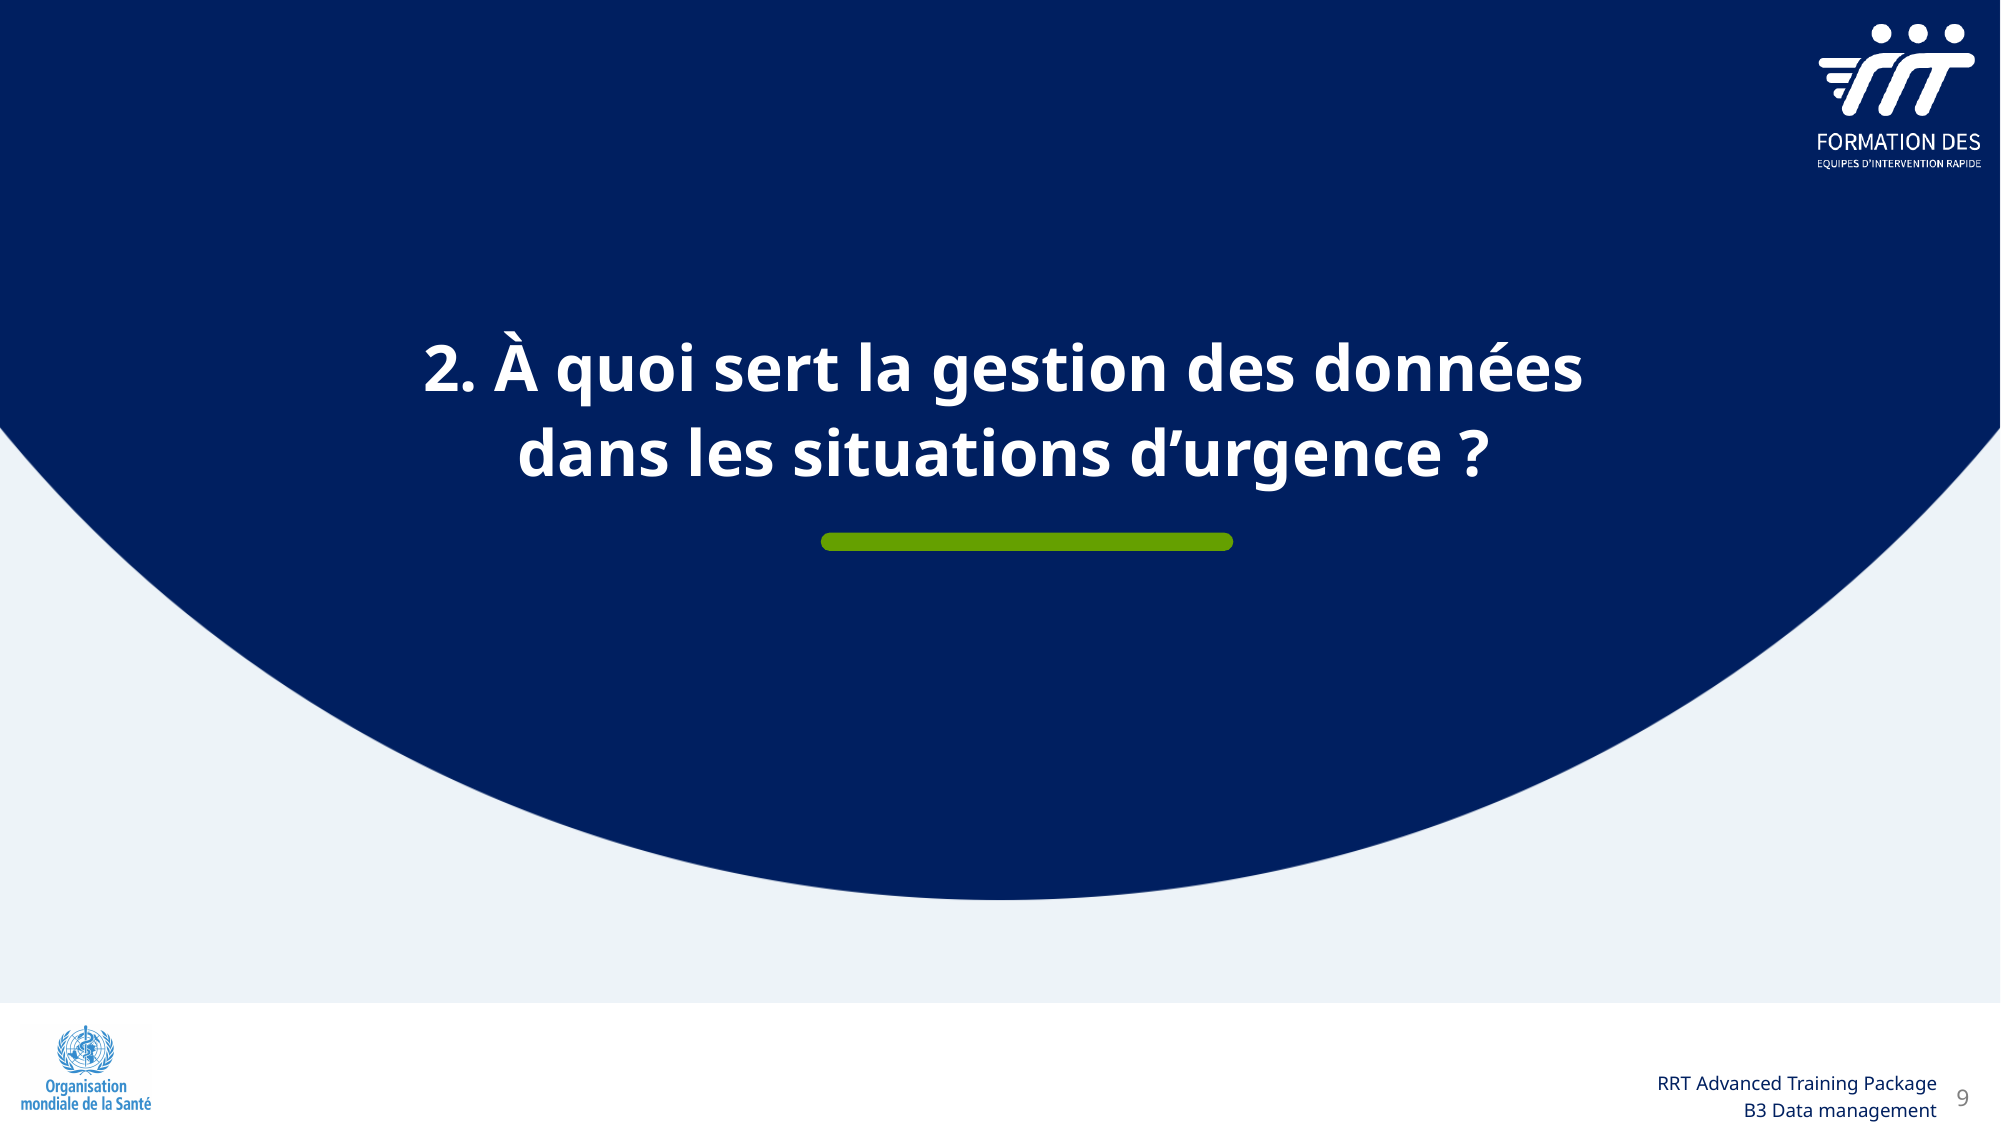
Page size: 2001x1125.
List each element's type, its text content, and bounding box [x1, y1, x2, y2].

picture [20, 1024, 152, 1111]
picture [0, 0, 2001, 1003]
list 2. À quoi sert la gestion des données dans les situations d’urgence ? [385, 250, 1624, 559]
